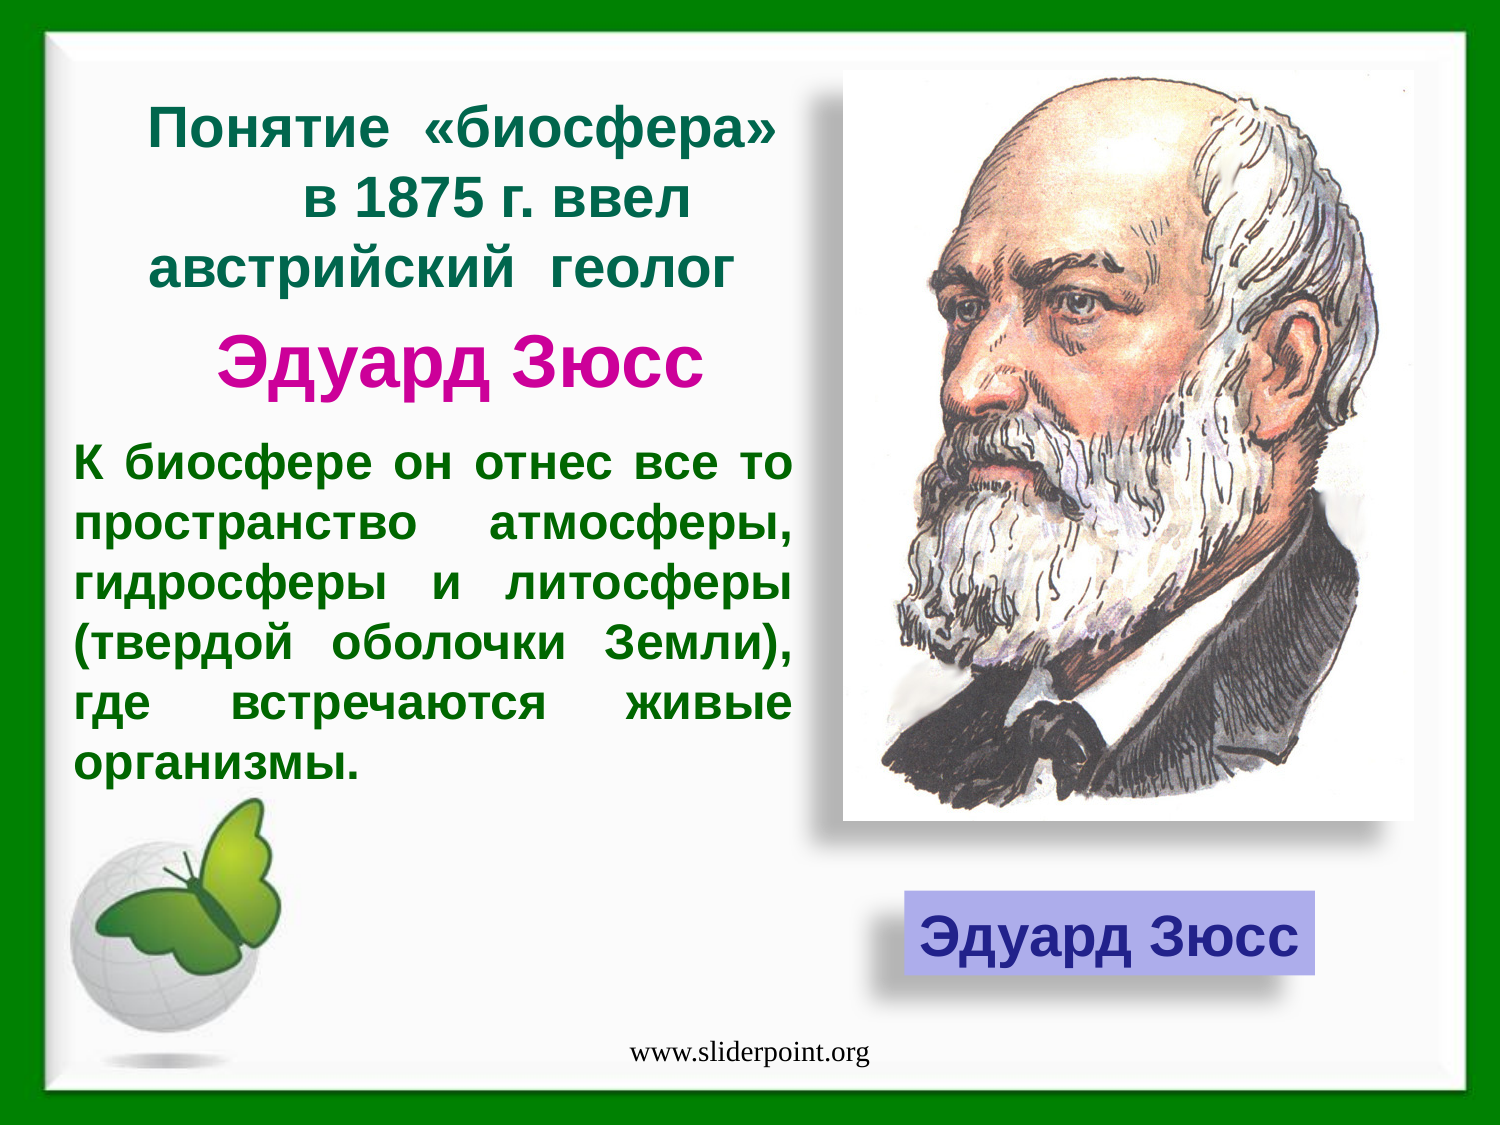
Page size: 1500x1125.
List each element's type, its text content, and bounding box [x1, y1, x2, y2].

footer www.sliderpoint.org [512, 1024, 988, 1101]
text_box Понятие «биосфера» в 1875 г. ввел австрийский геолог [58, 82, 838, 307]
text_box Эдуард Зюсс [902, 889, 1317, 977]
picture [0, 0, 1500, 1125]
text_box Эдуард Зюсс [201, 304, 721, 410]
text_box К биосфере он отнес все то пространство атмосферы, гидросферы и литосферы (твердой оболочки Земли), где встречаются живые организмы. [58, 421, 809, 797]
